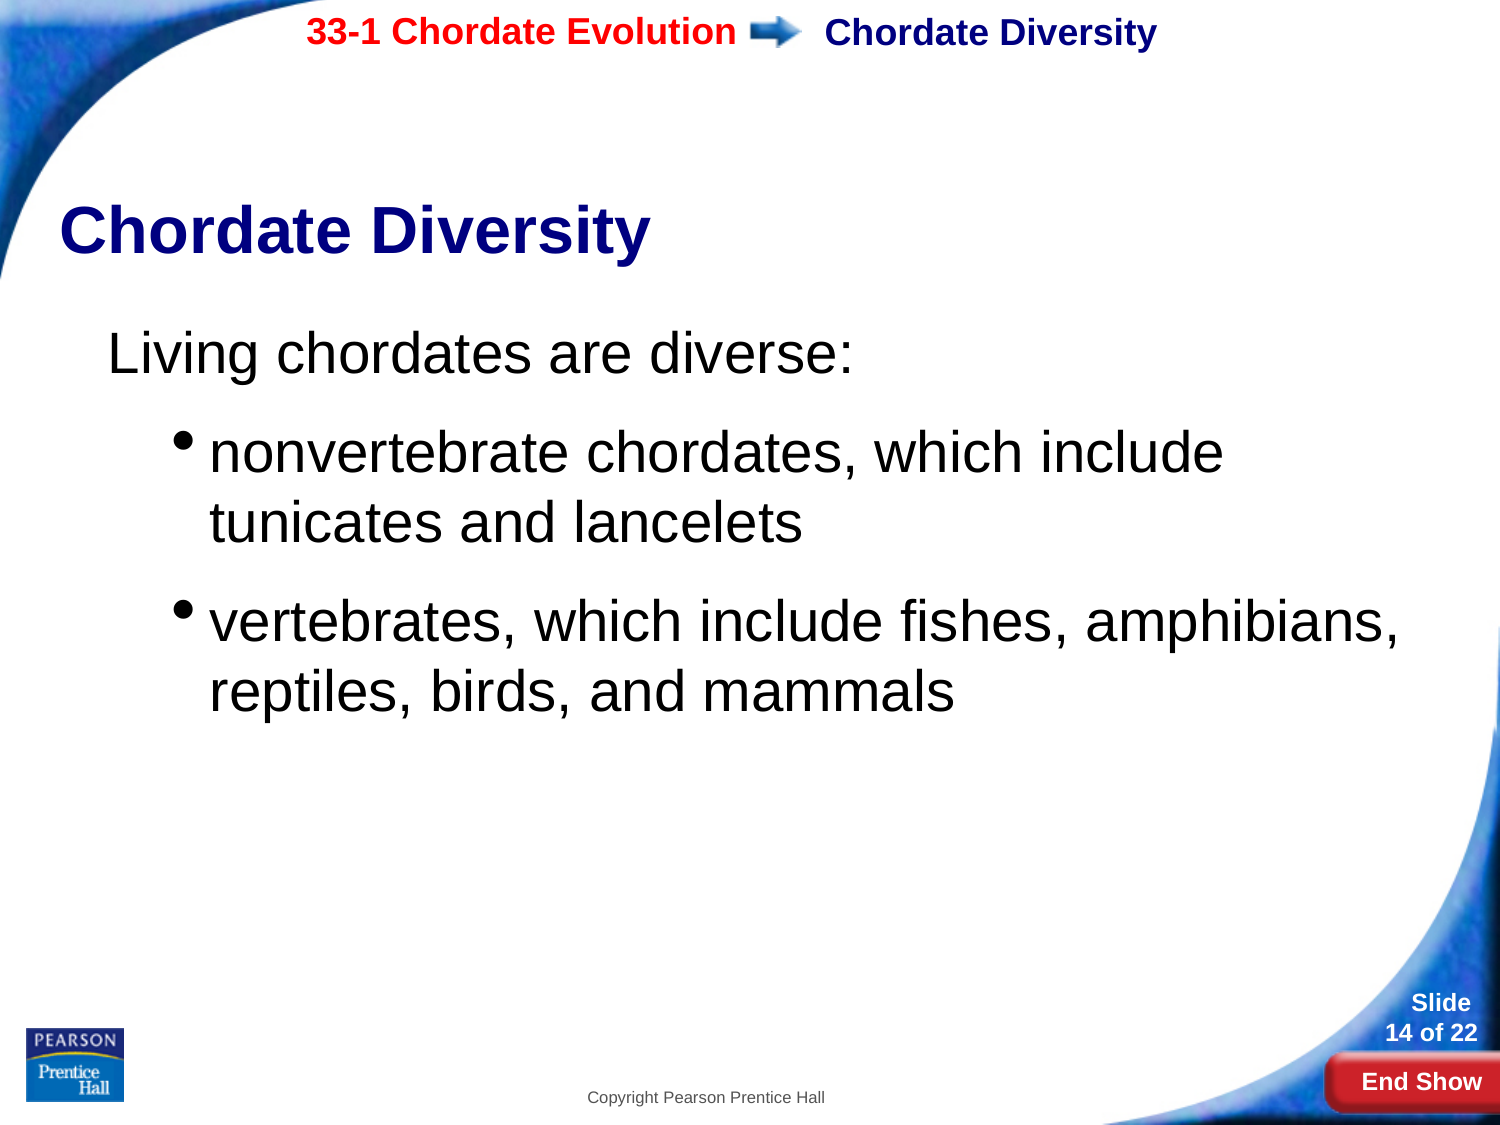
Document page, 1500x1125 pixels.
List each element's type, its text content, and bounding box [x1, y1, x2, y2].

list Chordate Diversity Living chordates are diverse: nonvertebrate chordates, which include tunicates and lancelets vertebrates, which include fishes, amphibians, reptiles, birds, and mammals [44, 179, 1448, 1125]
title Chordate Diversity [809, 0, 1479, 76]
picture [1452, 1079, 1458, 1088]
picture [0, 0, 1500, 1125]
